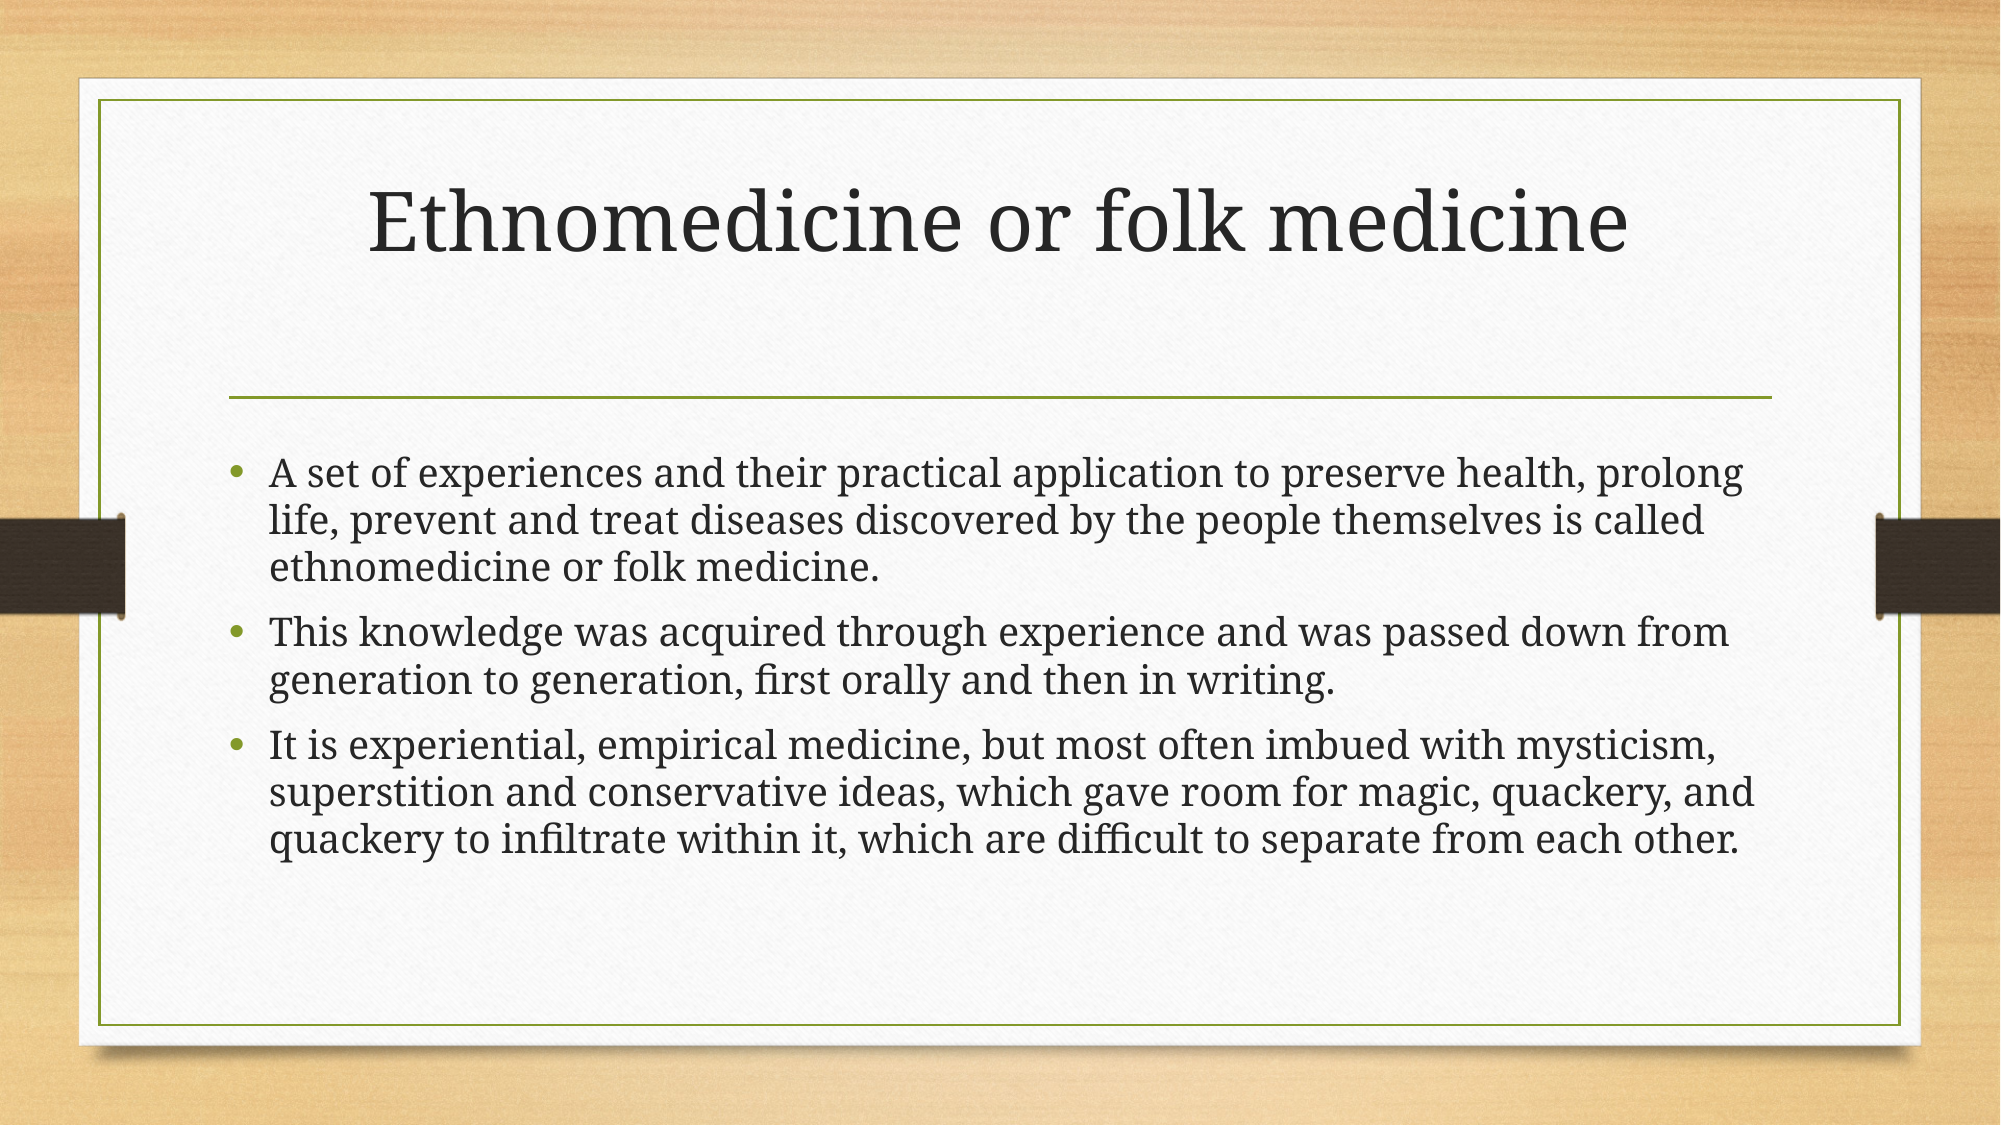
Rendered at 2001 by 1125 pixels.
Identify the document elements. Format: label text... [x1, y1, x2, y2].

title Ethnomedicine or folk medicine [212, 161, 1788, 375]
list A set of experiences and their practical application to preserve health, prolong life, prevent and treat diseases discovered by the people themselves is called ethnomedicine or folk medicine. This knowledge was acquired through experience and was passed down from generation to generation, first orally and then in writing. It is experiential, empirical medicine, but most often imbued with mysticism, superstition and conservative ideas, which gave room for magic, quackery, and quackery to infiltrate within it, which are difficult to separate from each other. [213, 375, 1789, 920]
picture [0, 0, 2001, 1125]
